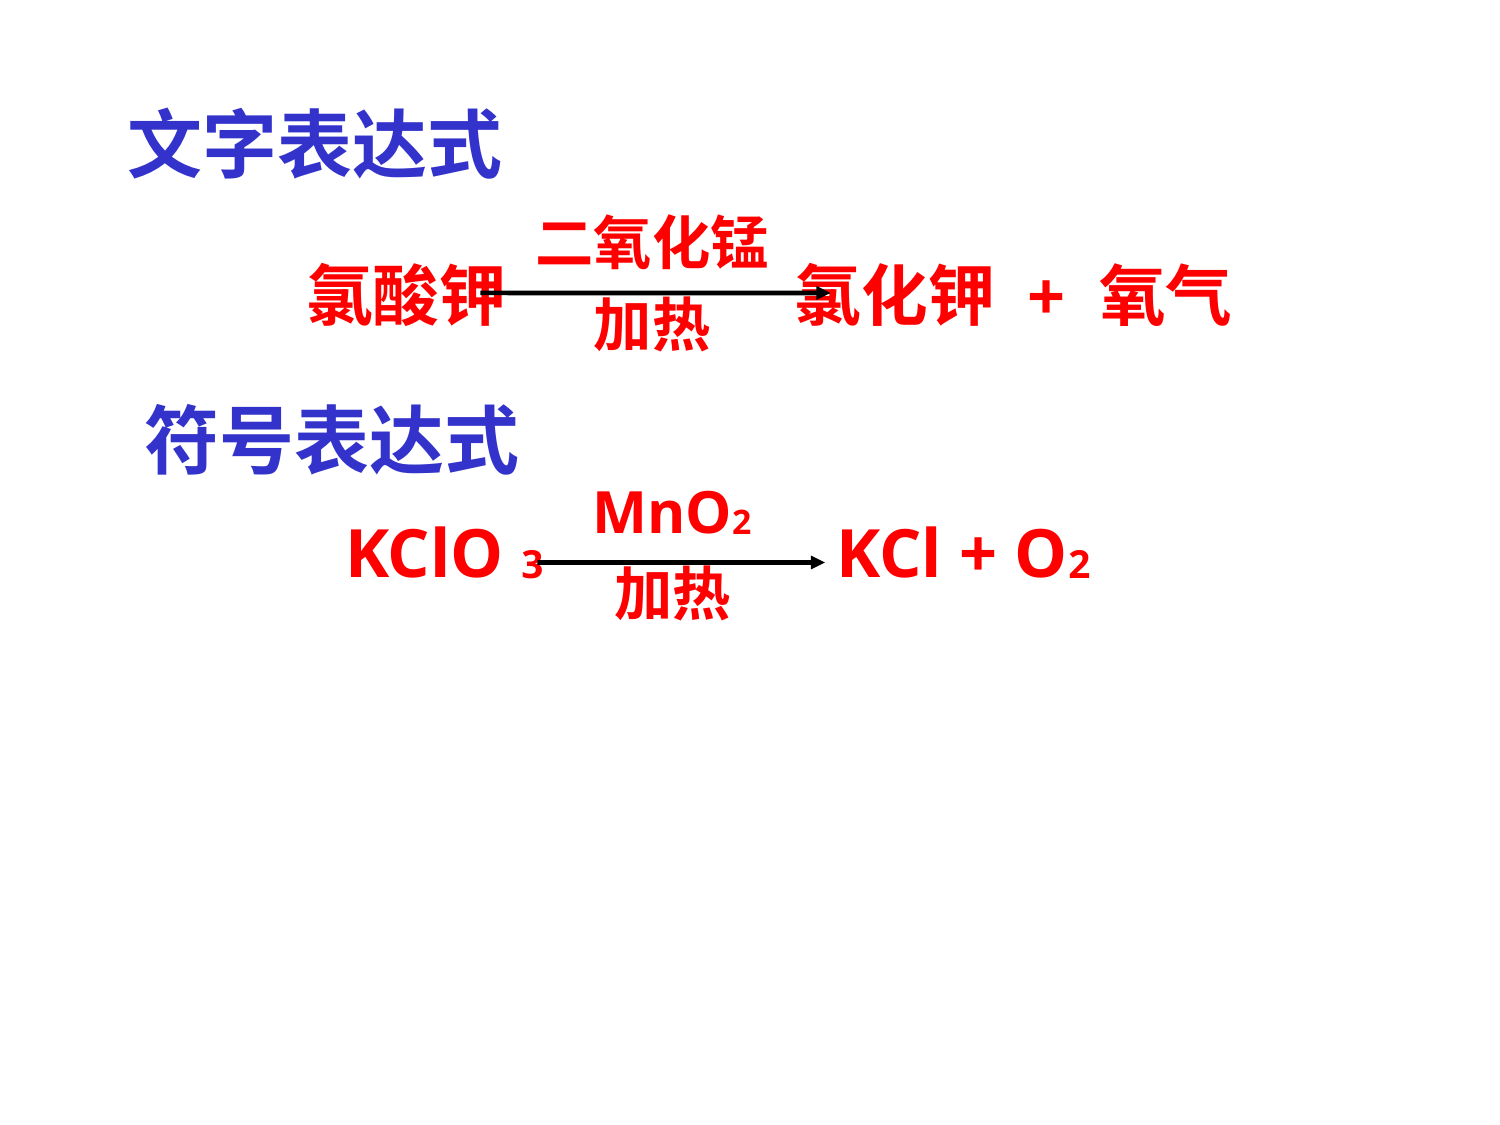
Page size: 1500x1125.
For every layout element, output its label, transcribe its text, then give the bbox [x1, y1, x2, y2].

text_box 符号表达式 [82, 386, 582, 492]
text_box 文字表达式 [64, 90, 565, 195]
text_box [175, 198, 1364, 369]
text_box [123, 467, 1312, 638]
